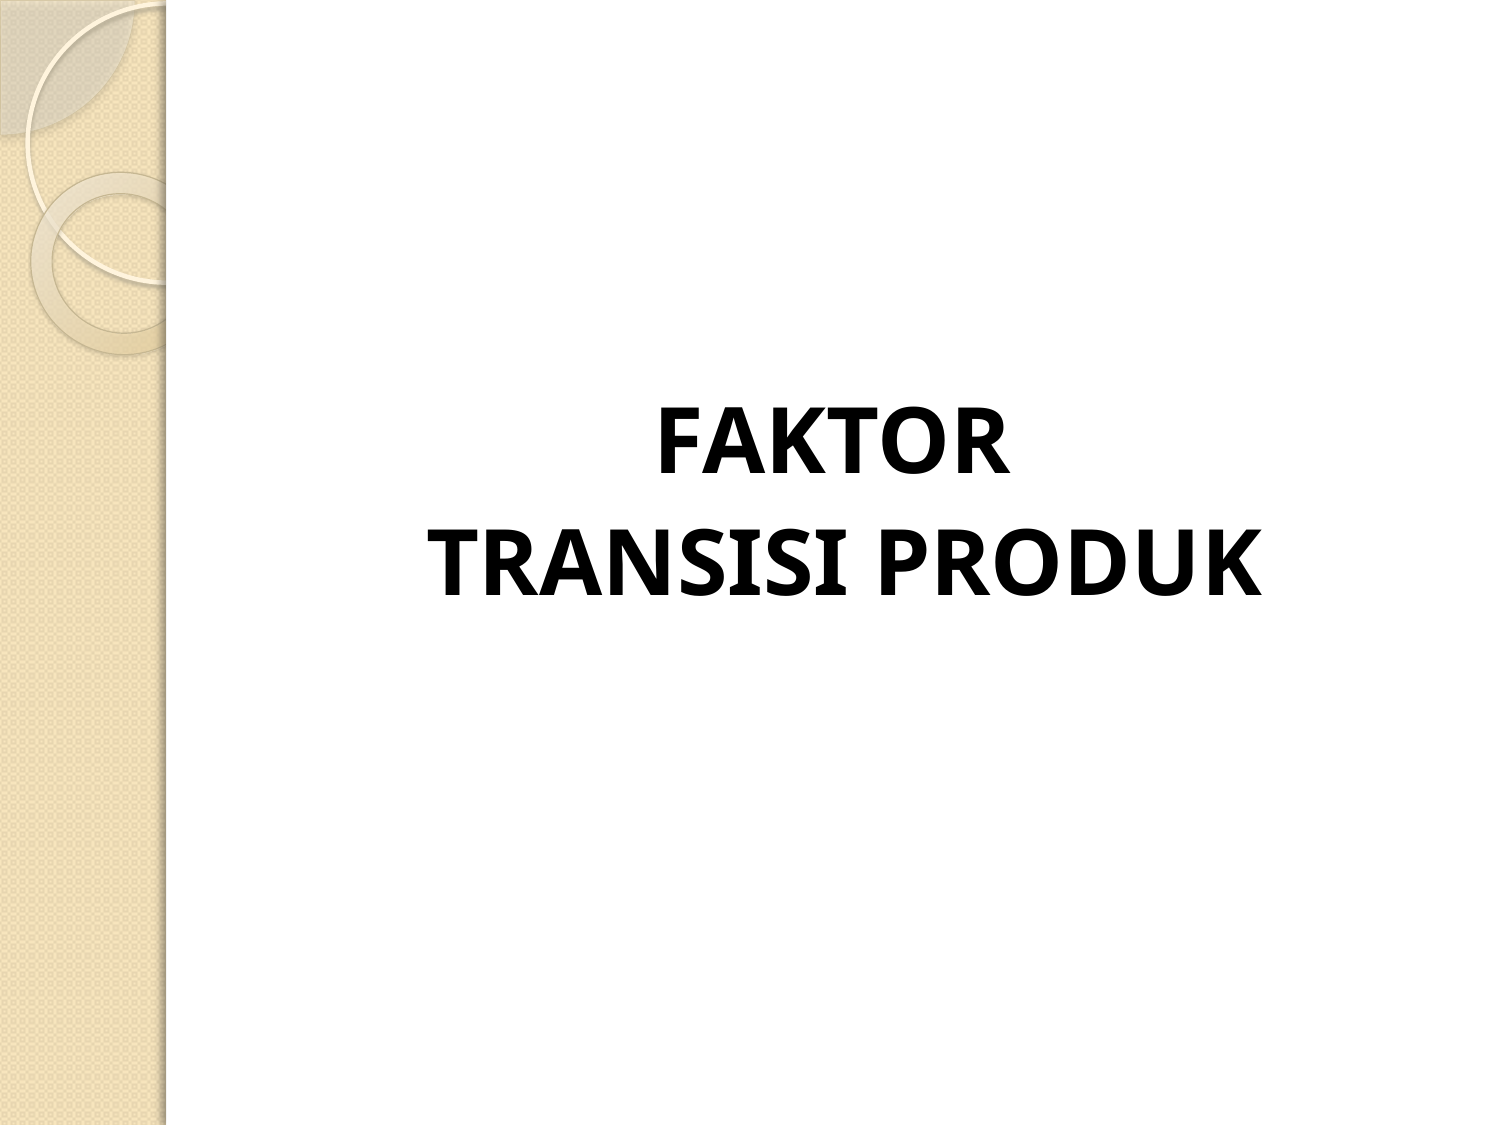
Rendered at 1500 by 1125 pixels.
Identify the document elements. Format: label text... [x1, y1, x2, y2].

list FAKTOR TRANSISI PRODUK [222, 128, 1453, 917]
